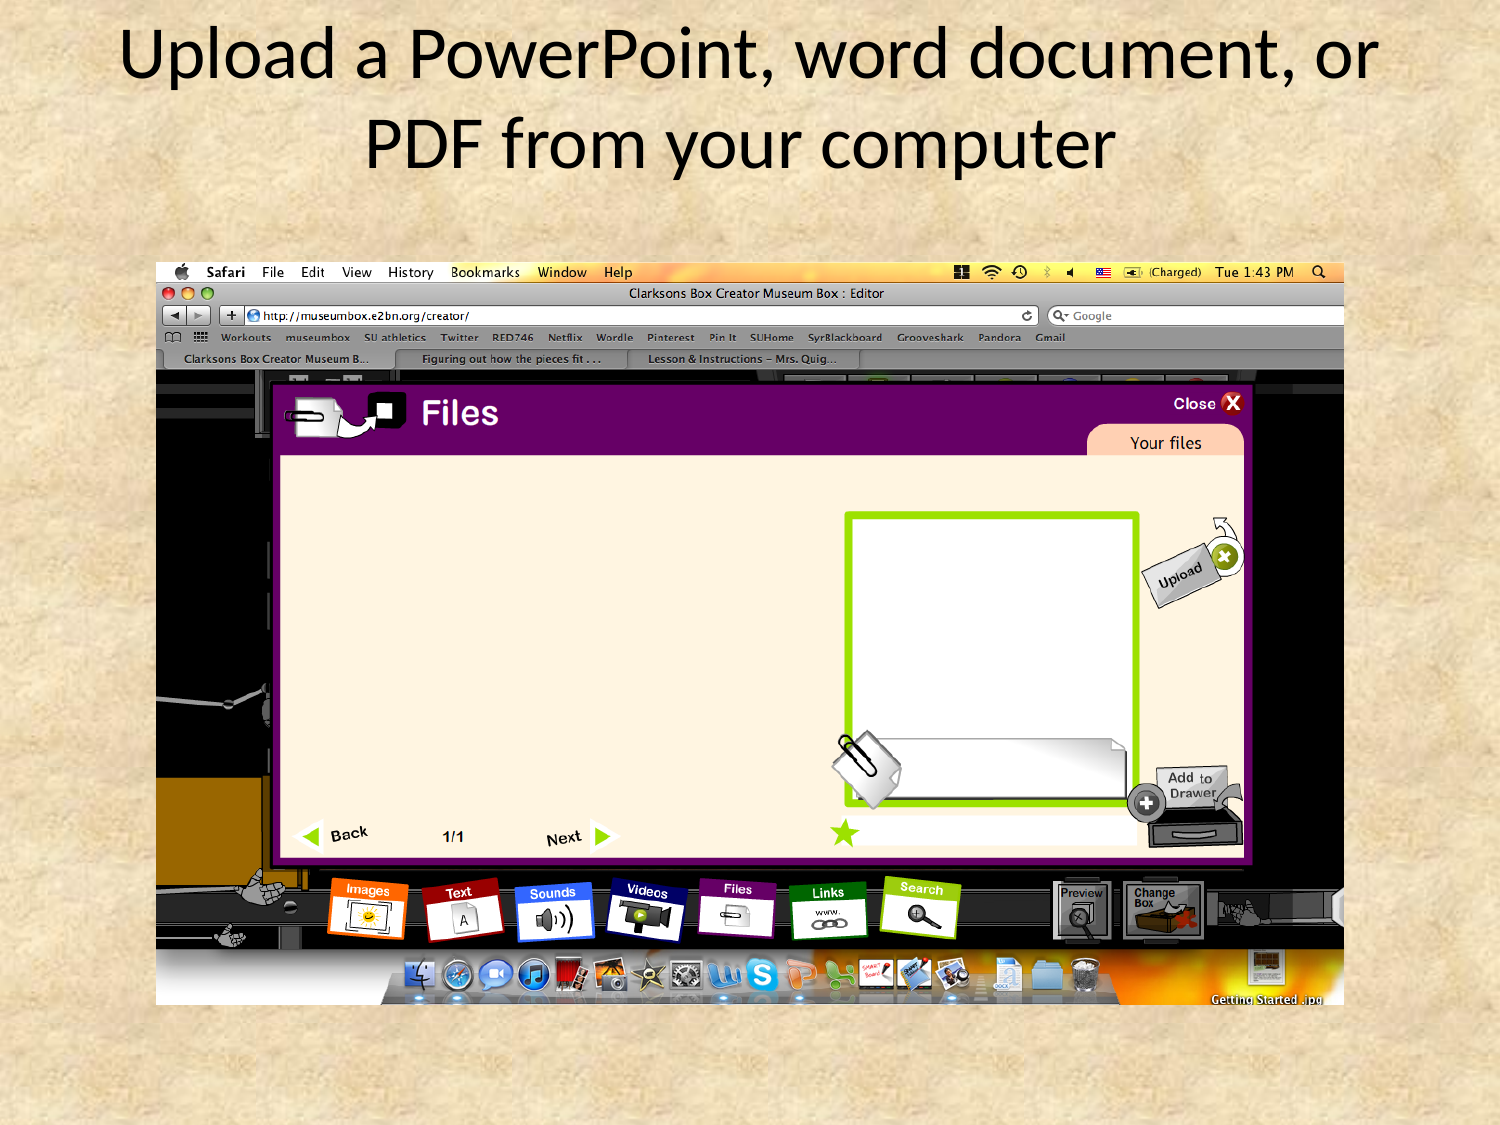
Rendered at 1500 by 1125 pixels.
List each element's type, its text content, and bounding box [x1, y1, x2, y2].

title Upload a PowerPoint, word document, or PDF from your computer [75, 45, 1425, 233]
picture [0, 0, 1500, 1125]
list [155, 262, 1345, 1006]
